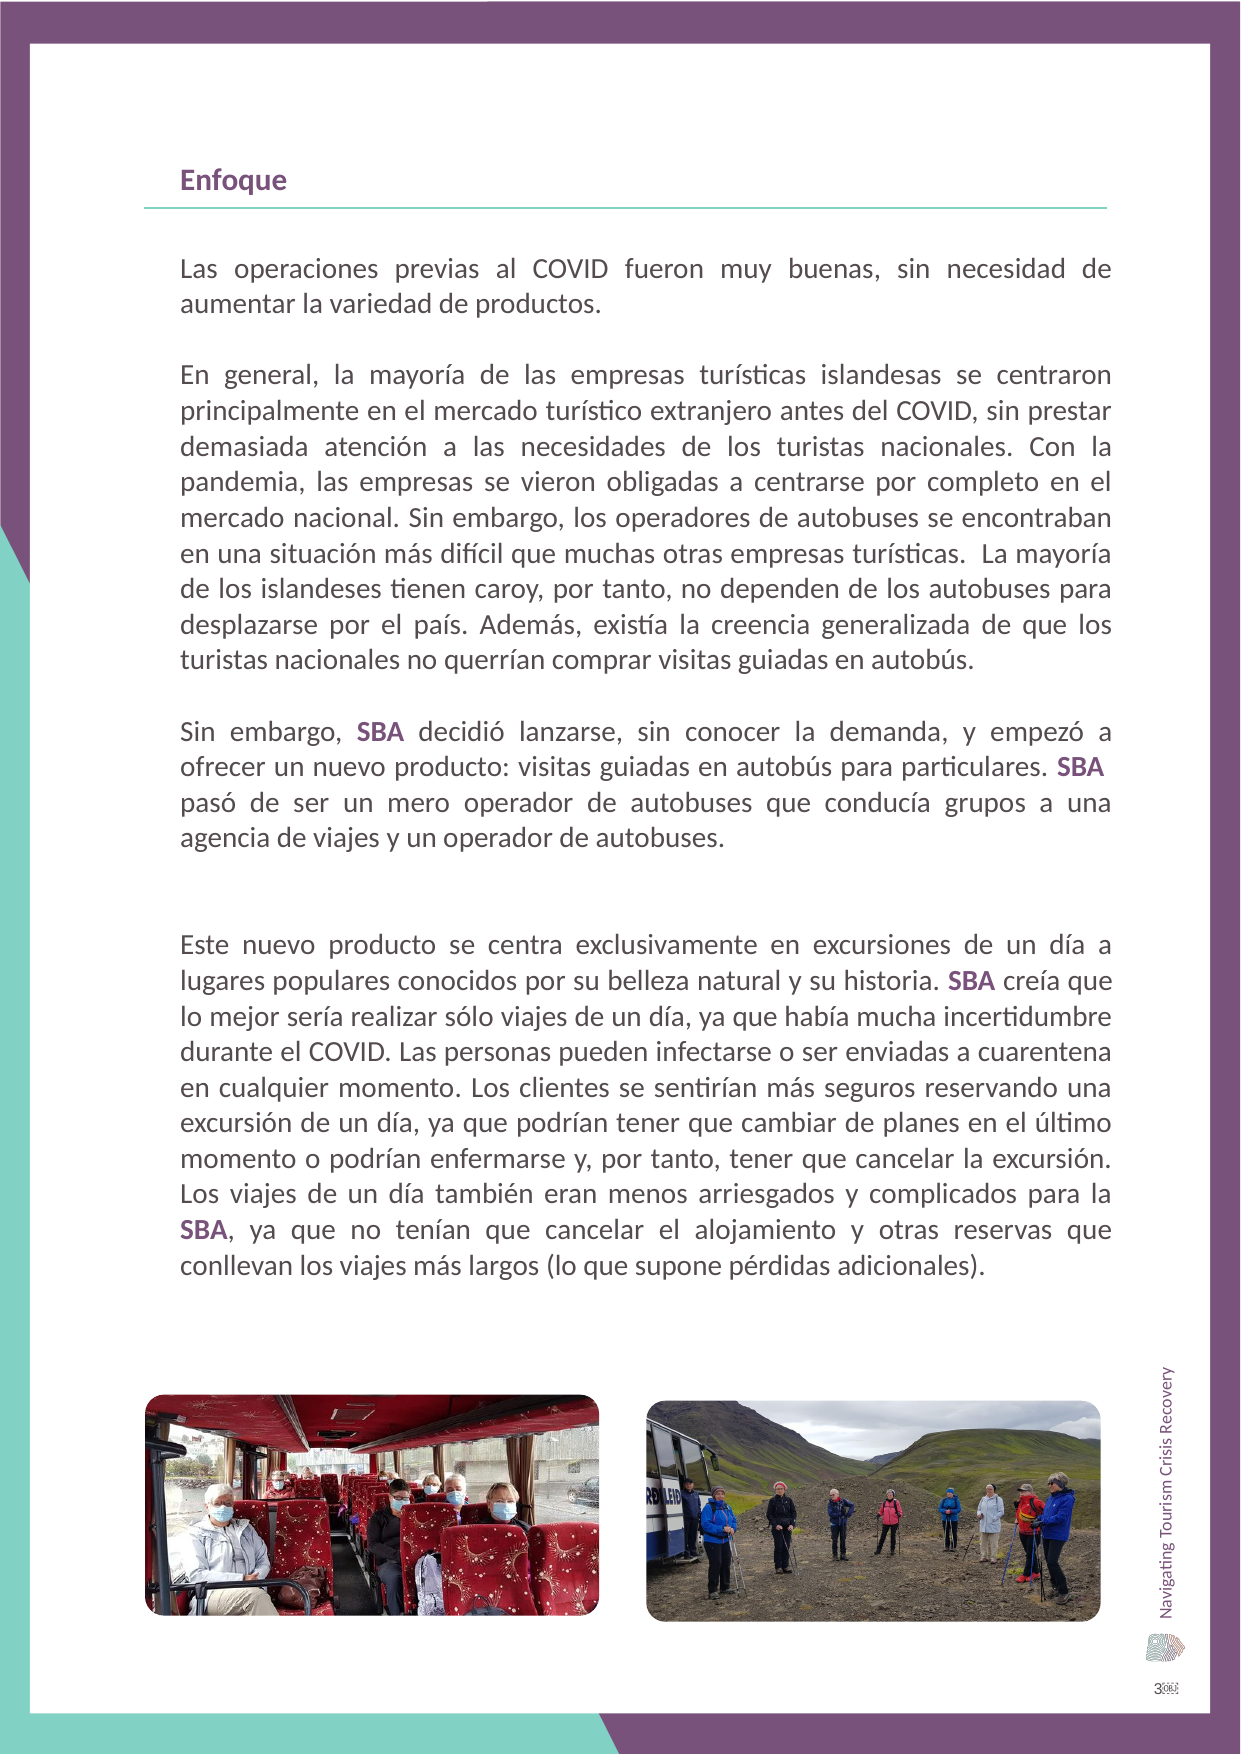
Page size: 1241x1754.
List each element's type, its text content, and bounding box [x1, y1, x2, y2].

picture [144, 1394, 600, 1616]
picture [646, 1400, 1101, 1622]
list Las operaciones previas al COVID fueron muy buenas, sin necesidad de aumentar la variedad de productos. En general, la mayoría de las empresas turísticas islandesas se centraron principalmente en el mercado turístico extranjero antes del COVID, sin prestar demasiada atención a las necesidades de los turistas nacionales. Con la pandemia, las empresas se vieron obligadas a centrarse por completo en el mercado nacional. Sin embargo, los operadores de autobuses se encontraban en una situación más difícil que muchas otras empresas turísticas. La mayoría de los islandeses tienen caroy, por tanto, no dependen de los autobuses para desplazarse por el país. Además, existía la creencia generalizada de que los turistas nacionales no querrían comprar visitas guiadas en autobús. Sin embargo, SBA decidió lanzarse, sin conocer la demanda, y empezó a ofrecer un nuevo producto: visitas guiadas en autobús para particulares. SBA pasó de ser un mero operador de autobuses que conducía grupos a una agencia de viajes y un operador de autobuses. Este nuevo producto se centra exclusivamente en excursiones de un día a lugares populares conocidos por su belleza natural y su historia. SBA creía que lo mejor sería realizar sólo viajes de un día, ya que había mucha incertidumbre durante el COVID. Las personas pueden infectarse o ser enviadas a cuarentena en cualquier momento. Los clientes se sentirían más seguros reservando una excursión de un día, ya que podrían tener que cambiar de planes en el último momento o podrían enfermarse y, por tanto, tener que cancelar la excursión. Los viajes de un día también eran menos arriesgados y complicados para la SBA, ya que no tenían que cancelar el alojamiento y otras reservas que conllevan los viajes más largos (lo que supone pérdidas adicionales). [165, 240, 1128, 1648]
picture [1142, 1631, 1189, 1667]
list Enfoque [165, 147, 1128, 209]
